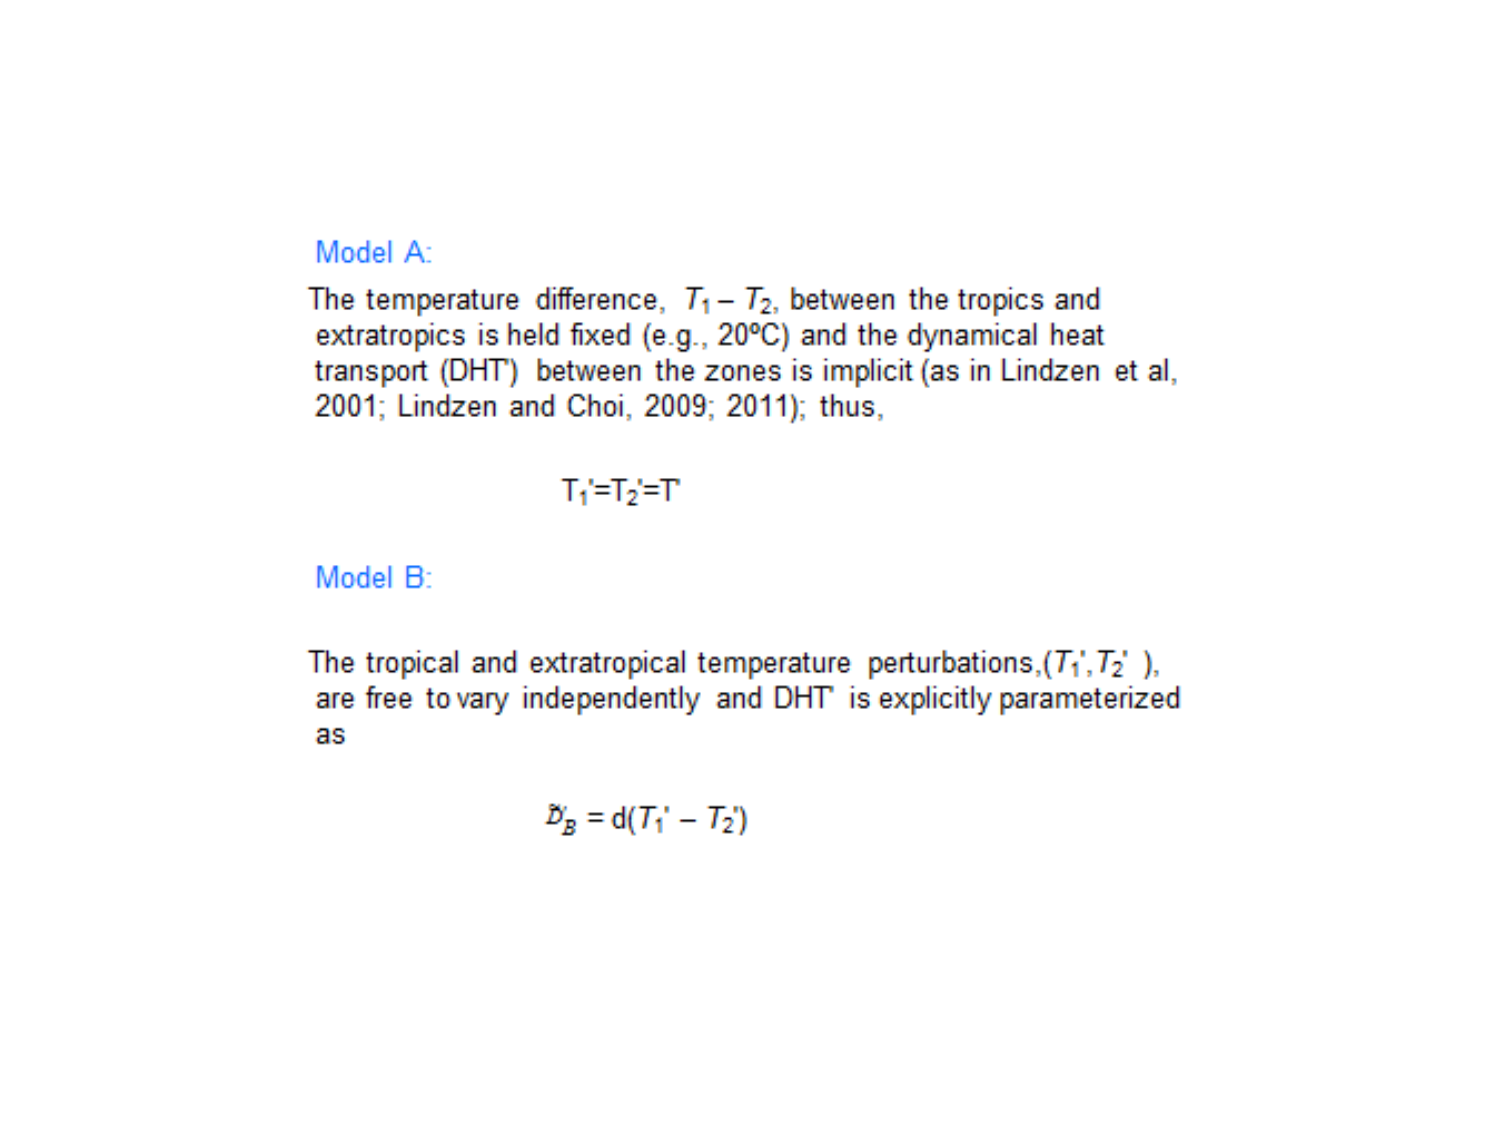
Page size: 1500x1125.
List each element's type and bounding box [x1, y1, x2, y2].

picture [218, 163, 1286, 965]
